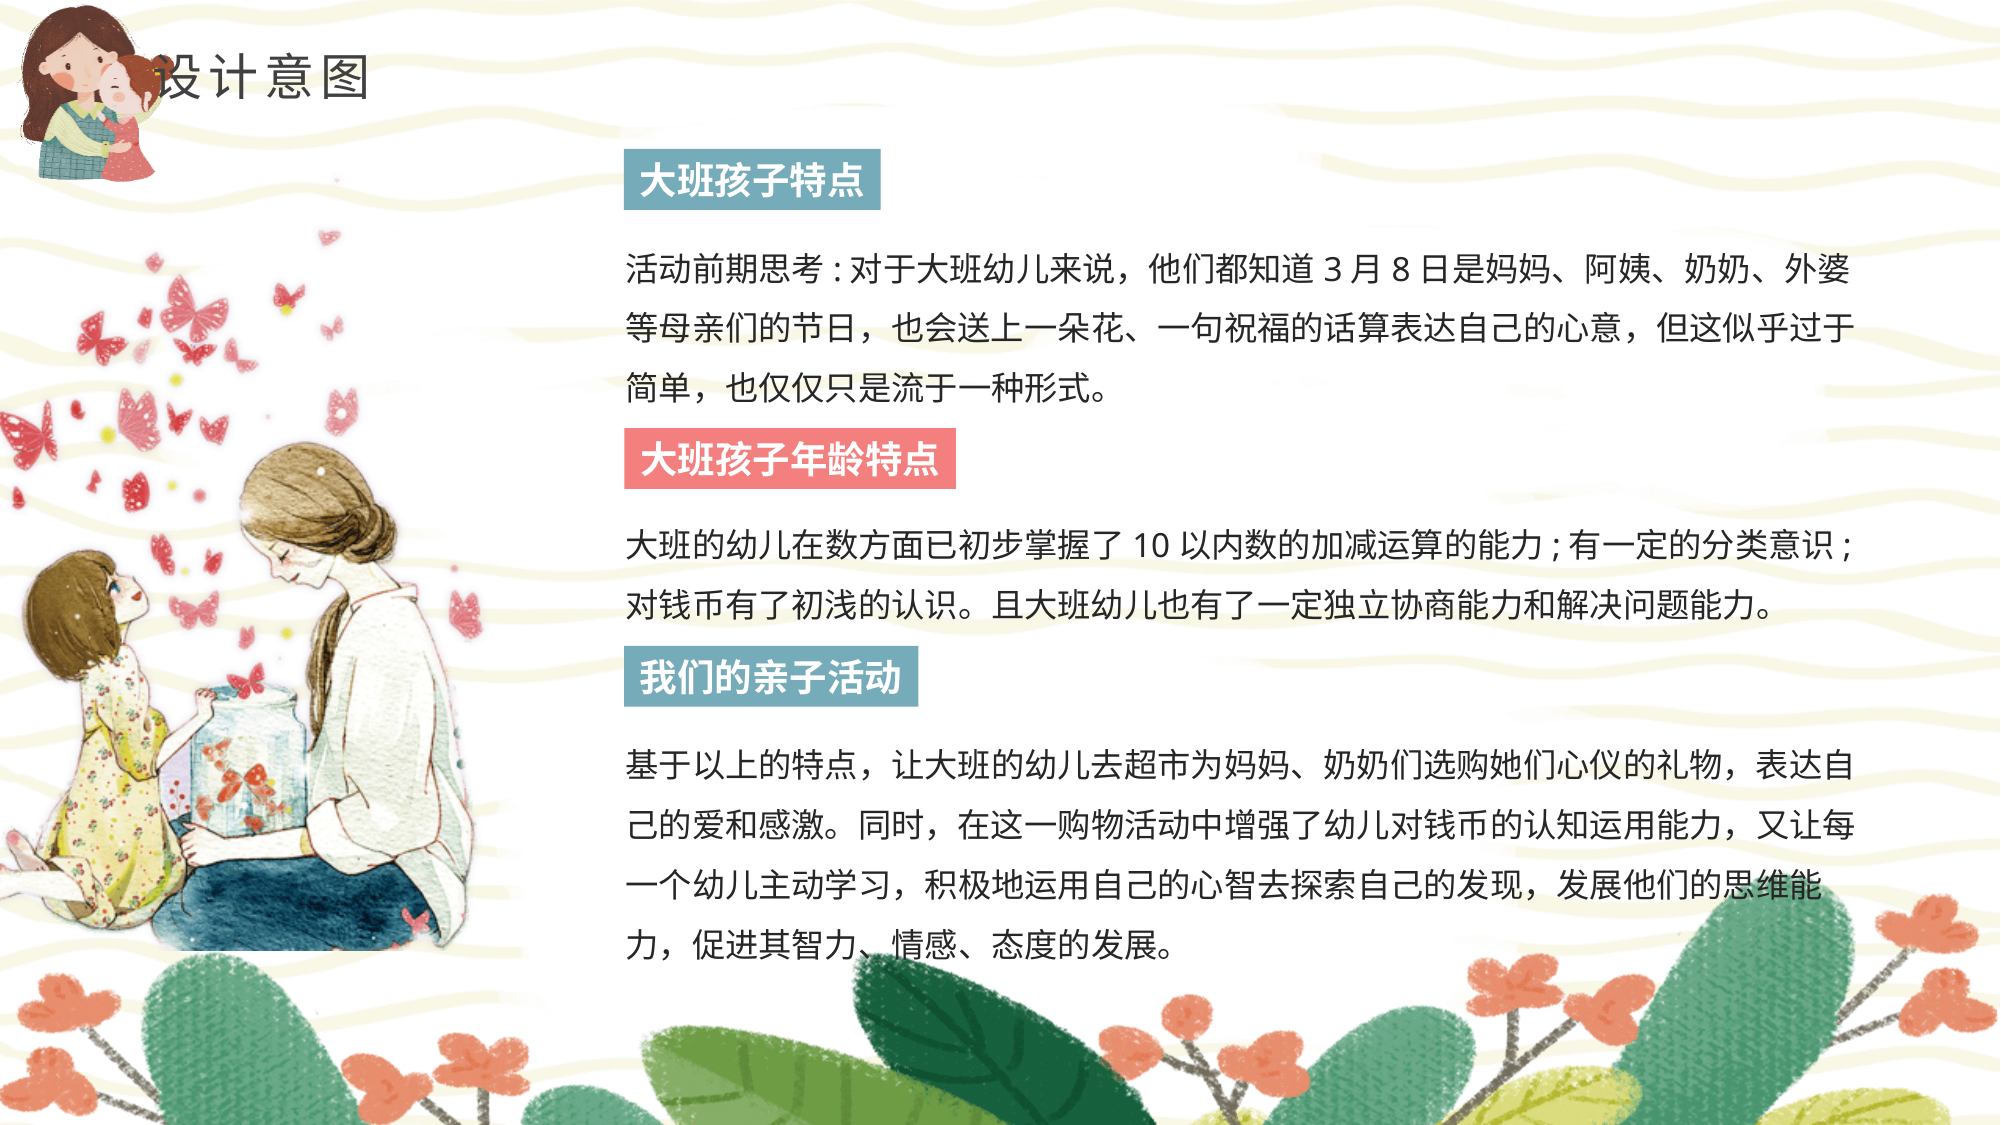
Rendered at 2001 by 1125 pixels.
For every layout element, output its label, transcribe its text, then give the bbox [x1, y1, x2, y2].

text_box 基于以上的特点，让大班的幼儿去超市为妈妈、奶奶们选购她们心仪的礼物，表达自己的爱和感激。同时，在这一购物活动中增强了幼儿对钱币的认知运用能力，又让每一个幼儿主动学习，积极地运用自己的心智去探索自己的发现，发展他们的思维能力，促进其智力、情感、态度的发展。 [610, 717, 1875, 972]
text_box 大班孩子特点 [623, 148, 881, 210]
text_box 活动前期思考:对于大班幼儿来说，他们都知道3月8日是妈妈、阿姨、奶奶、外婆等母亲们的节日，也会送上一朵花、一句祝福的话算表达自己的心意，但这似乎过于简单，也仅仅只是流于一种形式。 [610, 220, 1875, 415]
text_box 大班的幼儿在数方面已初步掌握了10以内数的加减运算的能力;有一定的分类意识;对钱币有了初浅的认识。且大班幼儿也有了一定独立协商能力和解决问题能力。 [610, 496, 1875, 632]
text_box 我们的亲子活动 [624, 645, 919, 707]
text_box 大班孩子年龄特点 [624, 428, 956, 489]
text_box 设计意图 [131, 35, 393, 117]
picture [0, 0, 2000, 1125]
